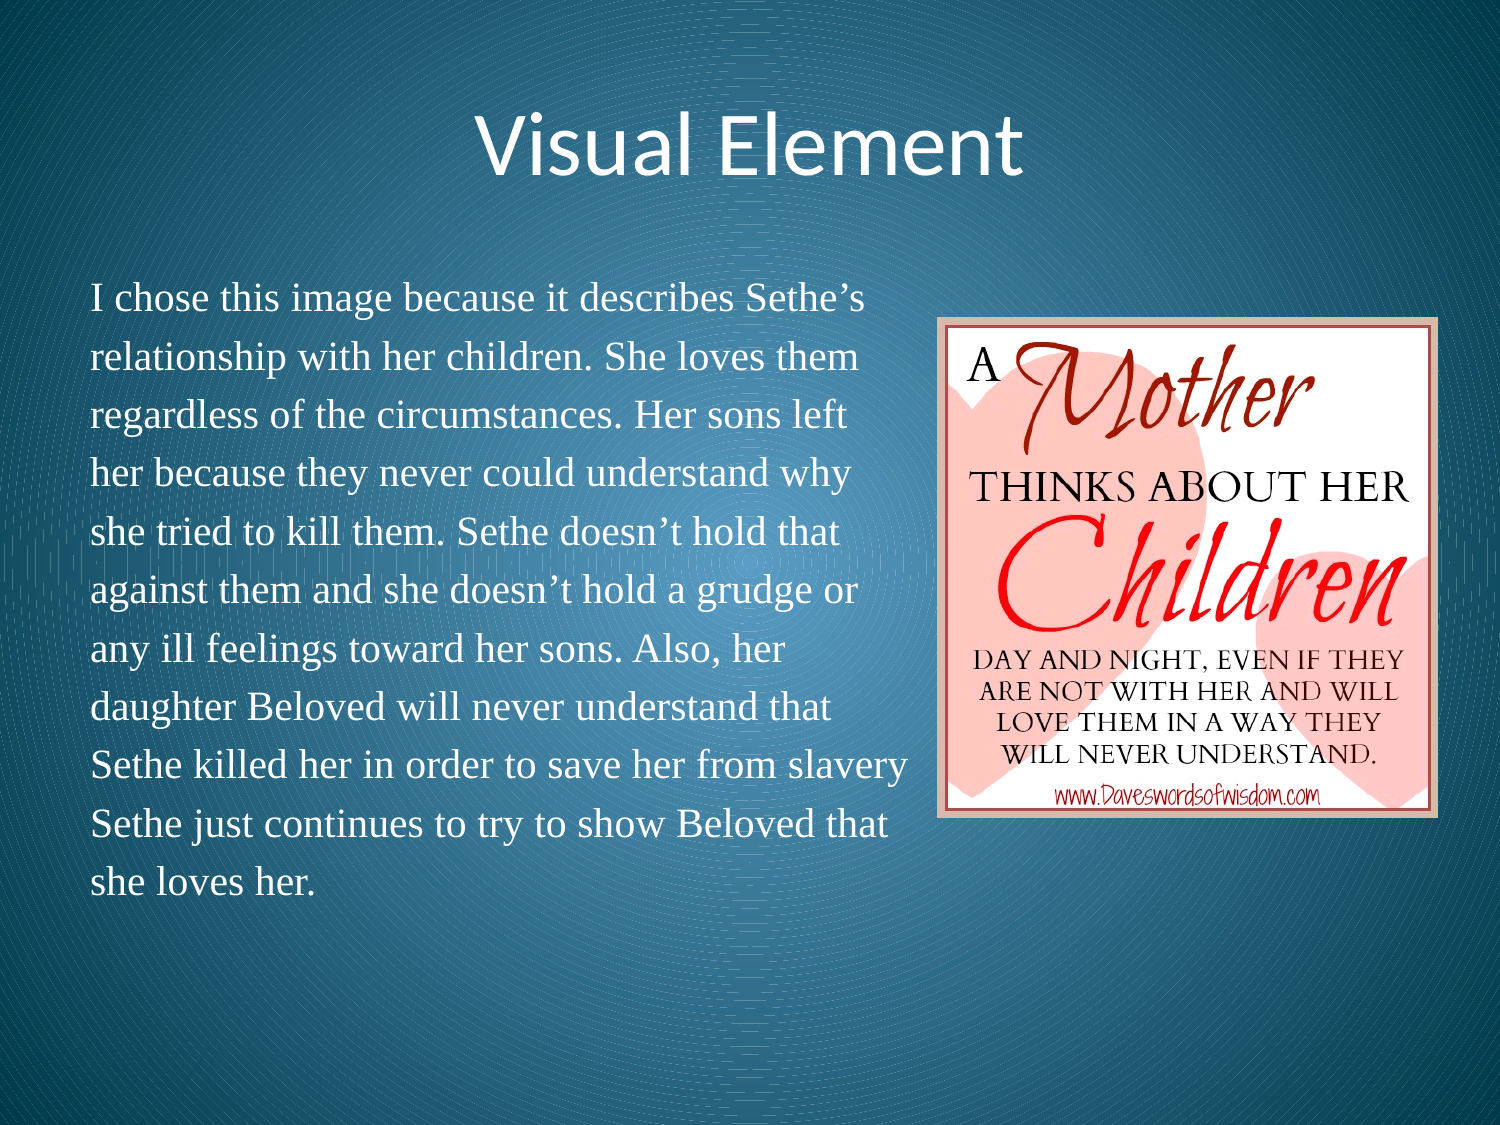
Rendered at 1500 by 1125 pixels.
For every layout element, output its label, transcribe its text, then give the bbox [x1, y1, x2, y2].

picture [937, 317, 1438, 818]
title Visual Element [75, 45, 1425, 233]
list I chose this image because it describes Sethe’s relationship with her children. She loves them regardless of the circumstances. Her sons left her because they never could understand why she tried to kill them. Sethe doesn’t hold that against them and she doesn’t hold a grudge or any ill feelings toward her sons. Also, her daughter Beloved will never understand that Sethe killed her in order to save her from slavery Sethe just continues to try to show Beloved that she loves her. [75, 262, 1425, 1005]
